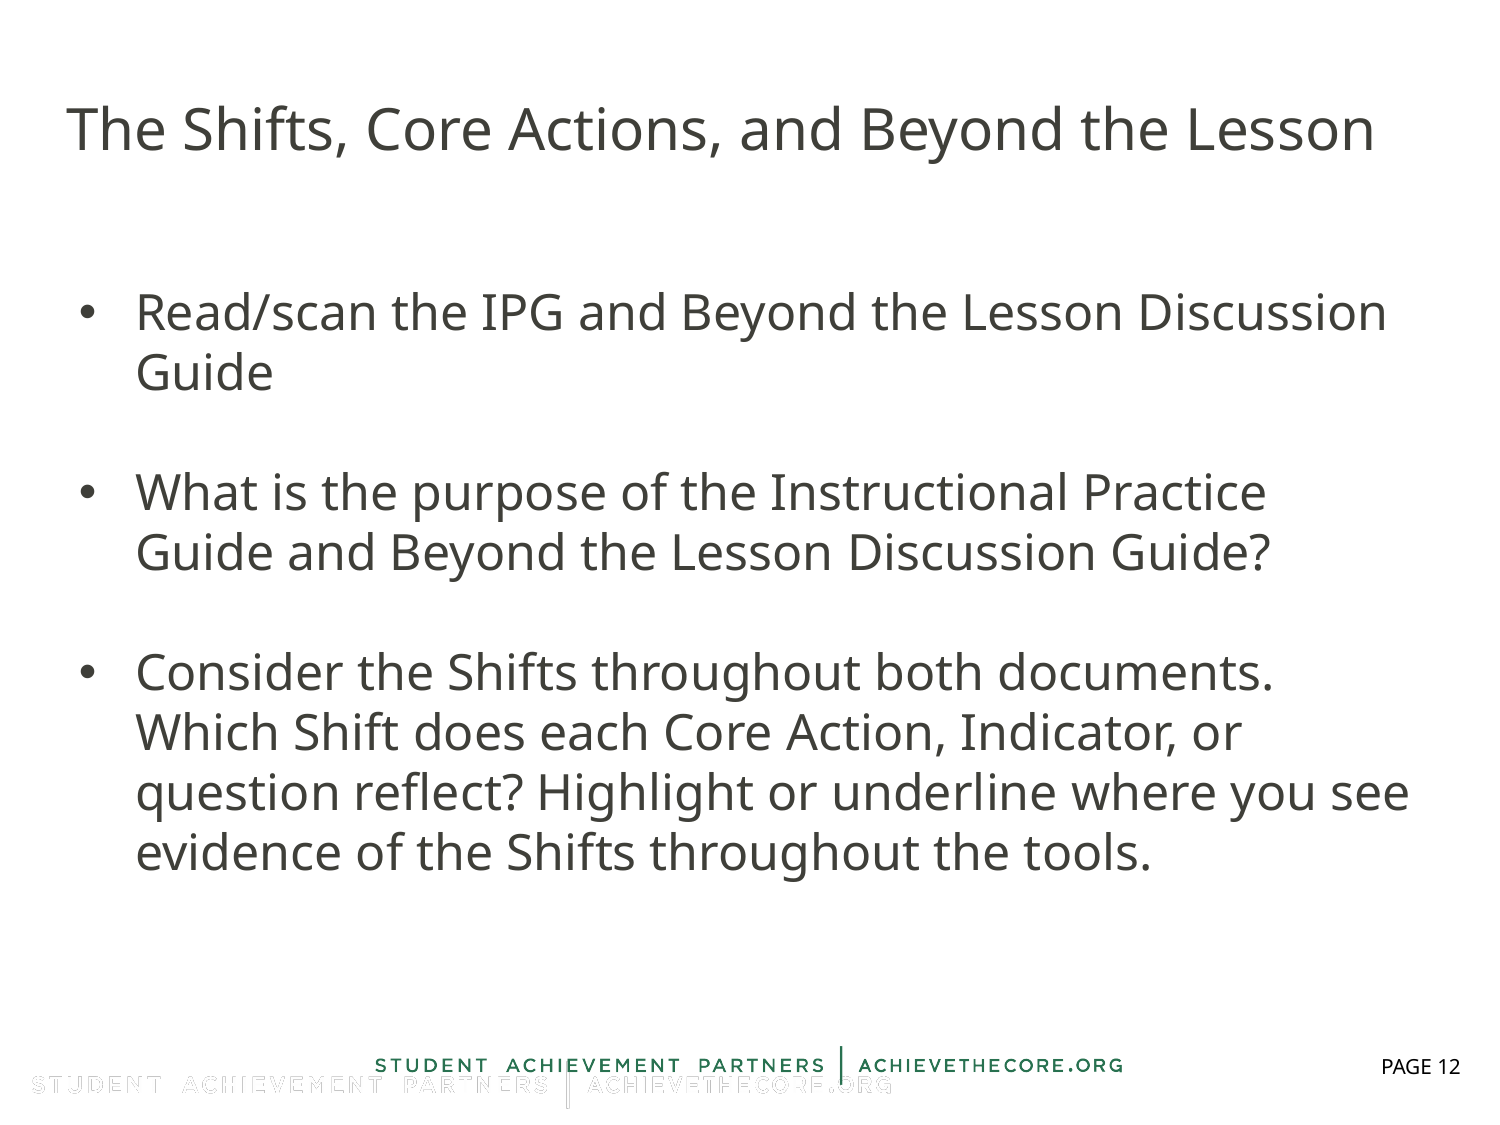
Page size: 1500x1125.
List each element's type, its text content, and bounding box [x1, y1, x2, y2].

picture [12, 1046, 1122, 1112]
text_box The Shifts, Core Actions, and Beyond the Lesson [51, 39, 1500, 216]
text_box Read/scan the IPG and Beyond the Lesson Discussion Guide What is the purpose of the Instructional Practice Guide and Beyond the Lesson Discussion Guide? Consider the Shifts throughout both documents. Which Shift does each Core Action, Indicator, or question reflect? Highlight or underline where you see evidence of the Shifts throughout the tools. [51, 265, 1431, 948]
